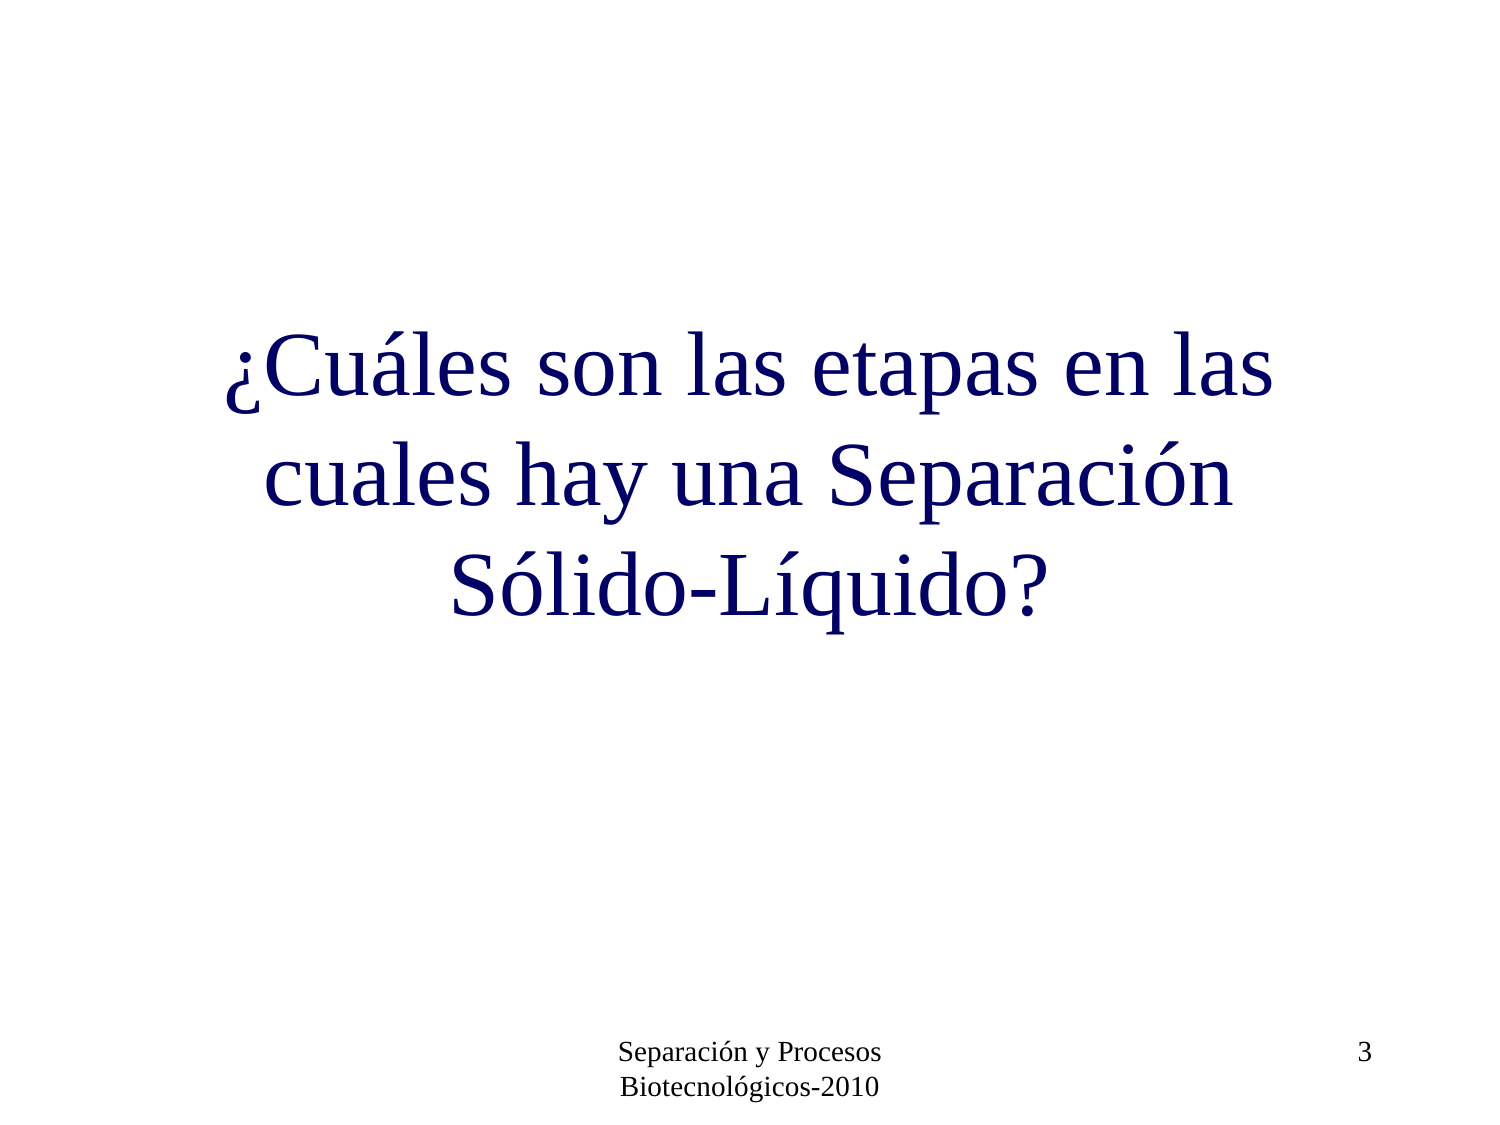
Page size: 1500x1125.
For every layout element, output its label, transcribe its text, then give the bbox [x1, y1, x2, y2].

footer Separación y Procesos Biotecnológicos-2010 [512, 1024, 988, 1101]
title ¿Cuáles son las etapas en las cuales hay una Separación Sólido-Líquido? [112, 374, 1388, 563]
slide_number 3 [1074, 1024, 1388, 1101]
